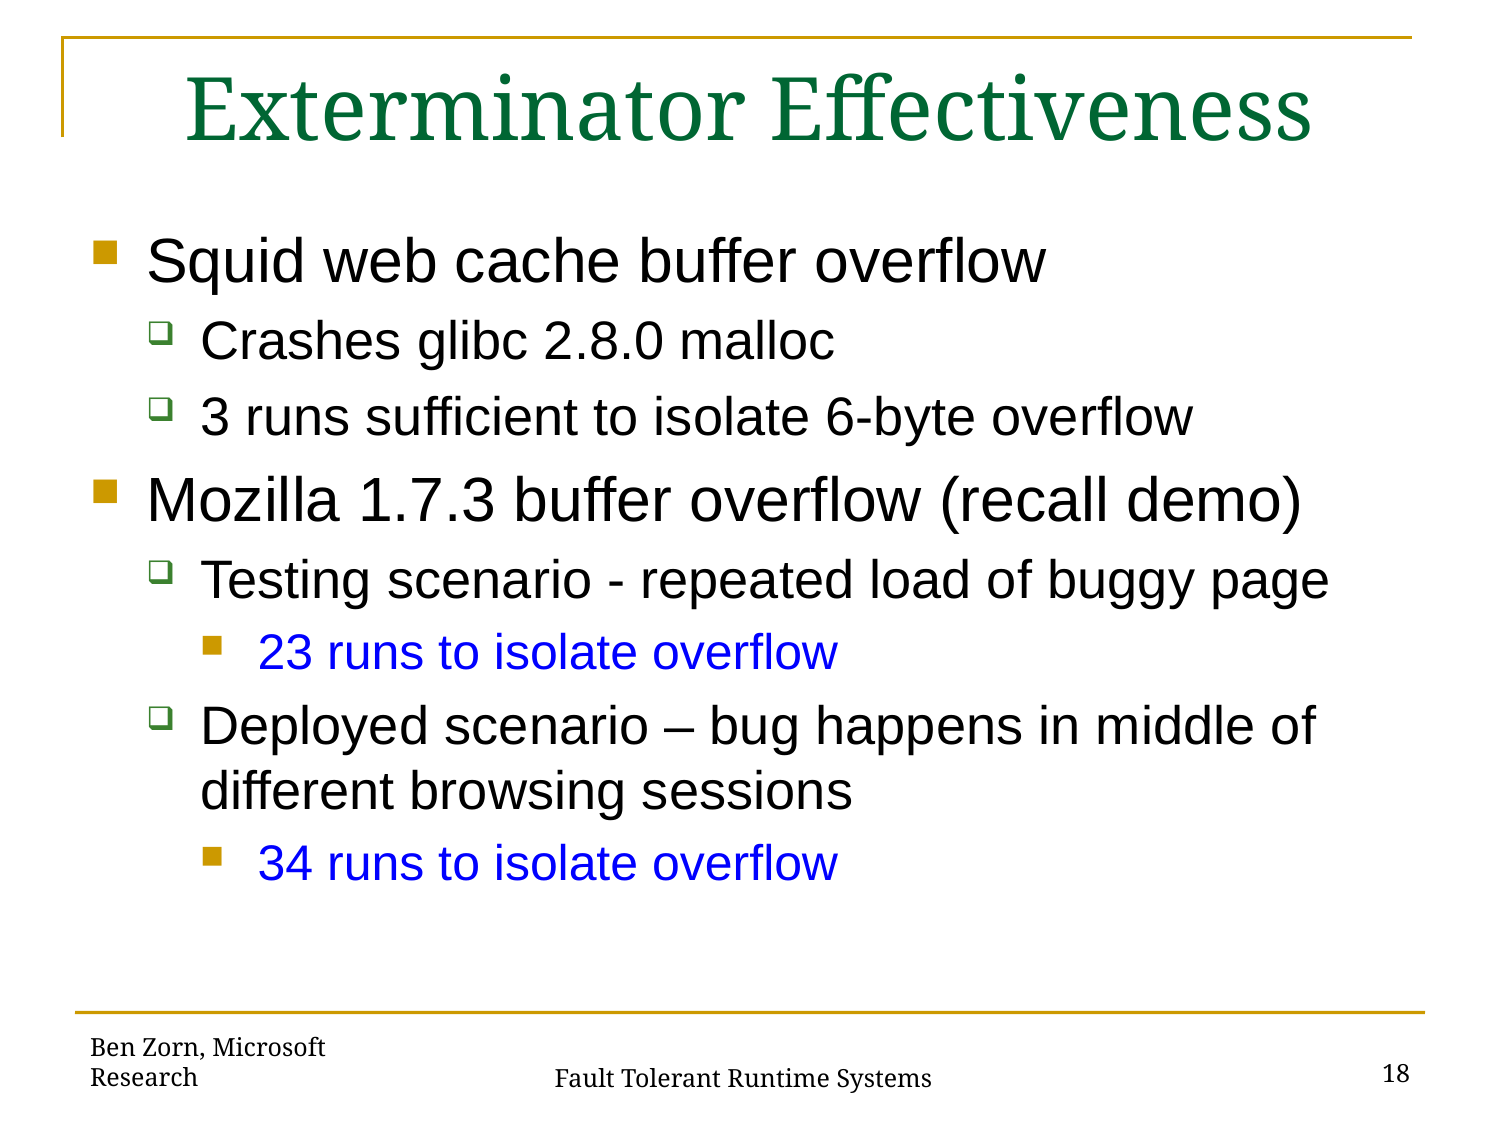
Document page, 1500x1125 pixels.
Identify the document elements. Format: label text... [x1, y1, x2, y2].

slide_number Ben Zorn, Microsoft Research [74, 1023, 426, 1100]
footer Fault Tolerant Runtime Systems [449, 1024, 1038, 1101]
title Exterminator Effectiveness [74, 45, 1426, 188]
list Squid web cache buffer overflow Crashes glibc 2.8.0 malloc 3 runs sufficient to isolate 6-byte overflow Mozilla 1.7.3 buffer overflow (recall demo) Testing scenario - repeated load of buggy page 23 runs to isolate overflow Deployed scenario – bug happens in middle of different browsing sessions 34 runs to isolate overflow [74, 212, 1426, 1006]
slide_number 18 [1074, 1023, 1426, 1100]
